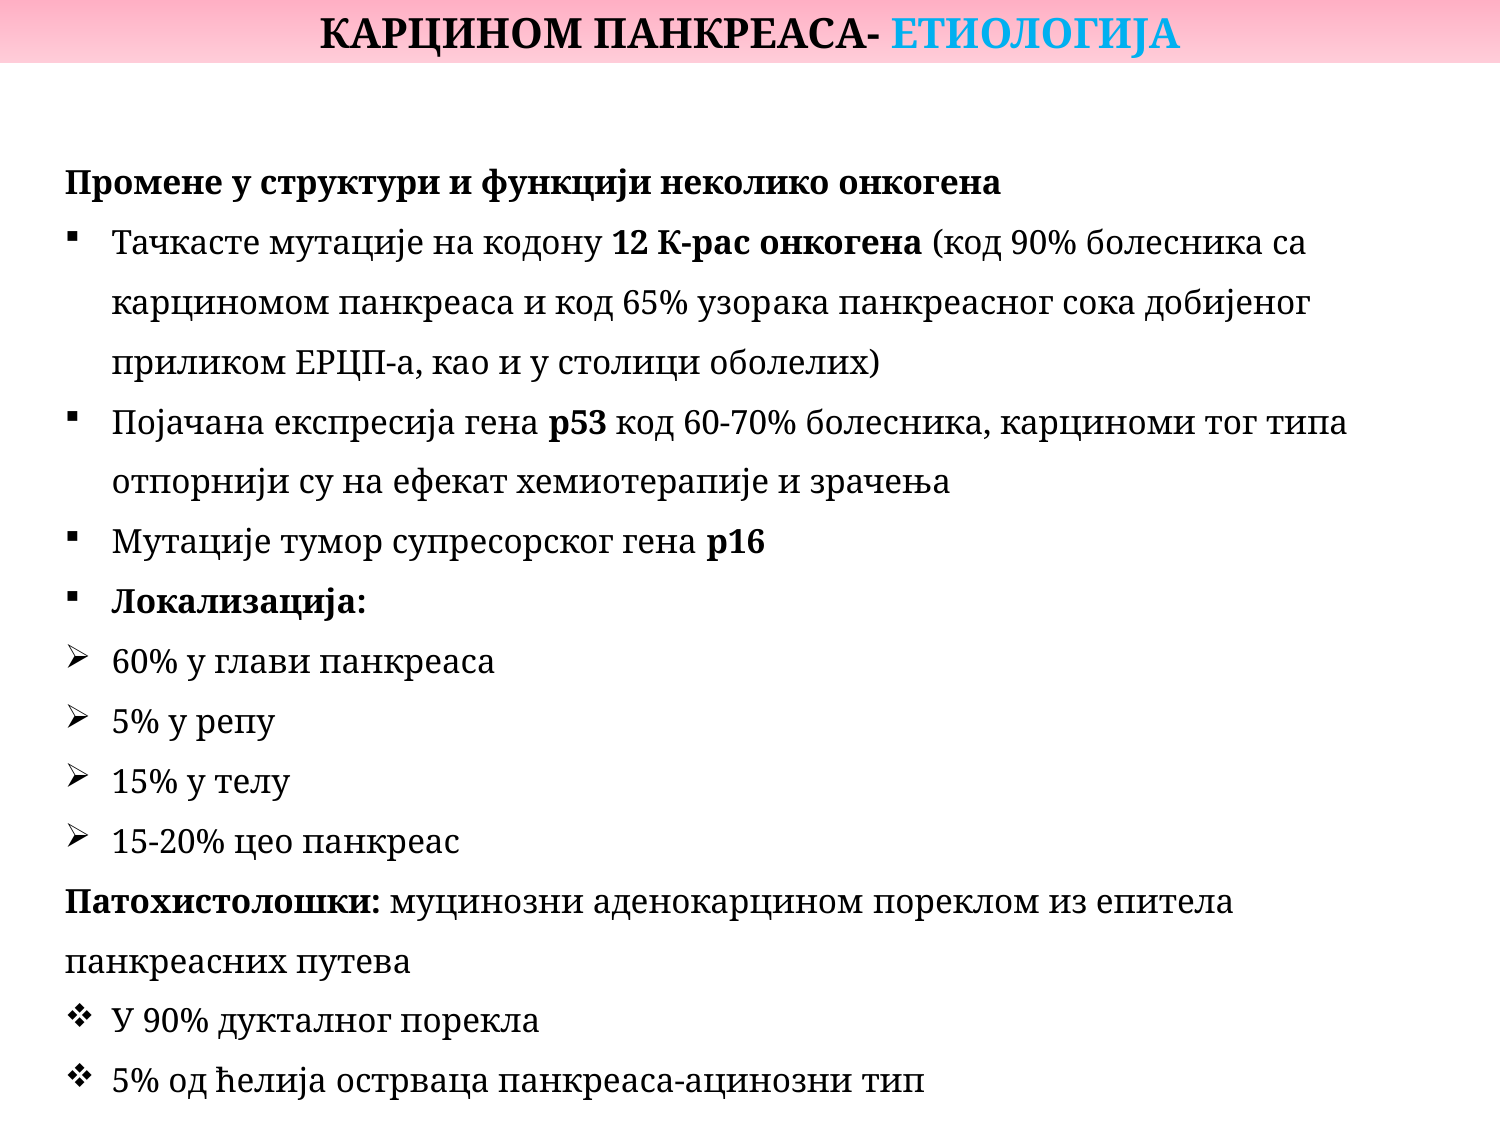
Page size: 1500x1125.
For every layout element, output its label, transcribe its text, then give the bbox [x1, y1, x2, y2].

text_box КАРЦИНОМ ПАНКРЕАСА- ЕТИОЛОГИЈА [0, 0, 1500, 63]
text_box Промене у структури и функцији неколико онкогена Тачкасте мутације на кодону 12 К-рас онкогена (код 90% болесника са карциномом панкреаса и код 65% узорака панкреасног сока добијеног приликом ЕРЦП-а, као и у столици оболелих) Појачана експресија гена р53 код 60-70% болесника, карциноми тог типа отпорнији су на ефекат хемиотерапије и зрачења Мутације тумор супресорског гена р16 Локализација: 60% у глави панкреаса 5% у репу 15% у телу 15-20% цео панкреас Патохистолошки: муцинозни аденокарцином пореклом из епитела панкреасних путева У 90% дукталног порекла 5% од ћелија острваца панкреаса-ацинозни тип [50, 133, 1438, 1107]
